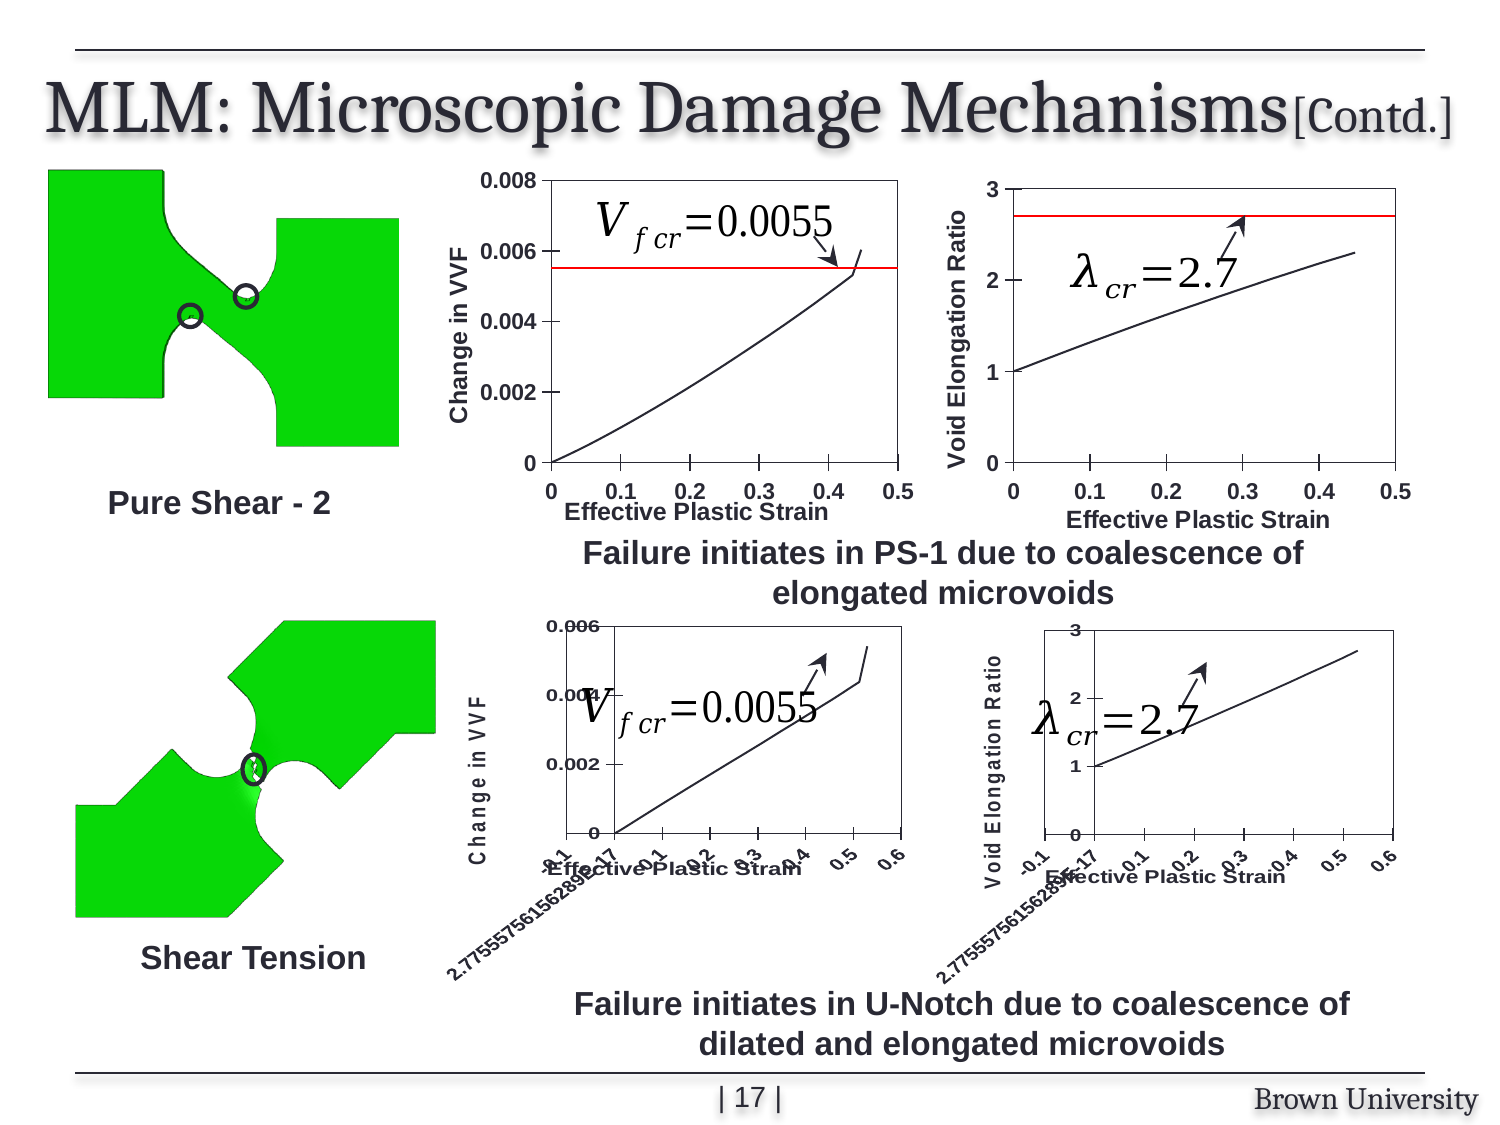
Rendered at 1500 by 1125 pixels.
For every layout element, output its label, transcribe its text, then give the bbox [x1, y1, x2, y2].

chart [437, 161, 933, 533]
picture [48, 169, 399, 448]
text_box Pure Shear - 2 [39, 473, 400, 529]
text_box Failure initiates in PS-1 due to coalescence of elongated microvoids [512, 543, 1375, 609]
list MLM: Microscopic Damage Mechanisms[Contd.] [0, 50, 1500, 125]
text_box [813, 236, 839, 268]
slide_number | 16 | [662, 1079, 838, 1125]
chart [935, 169, 1431, 542]
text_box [1220, 214, 1246, 259]
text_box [67, 612, 1426, 1071]
